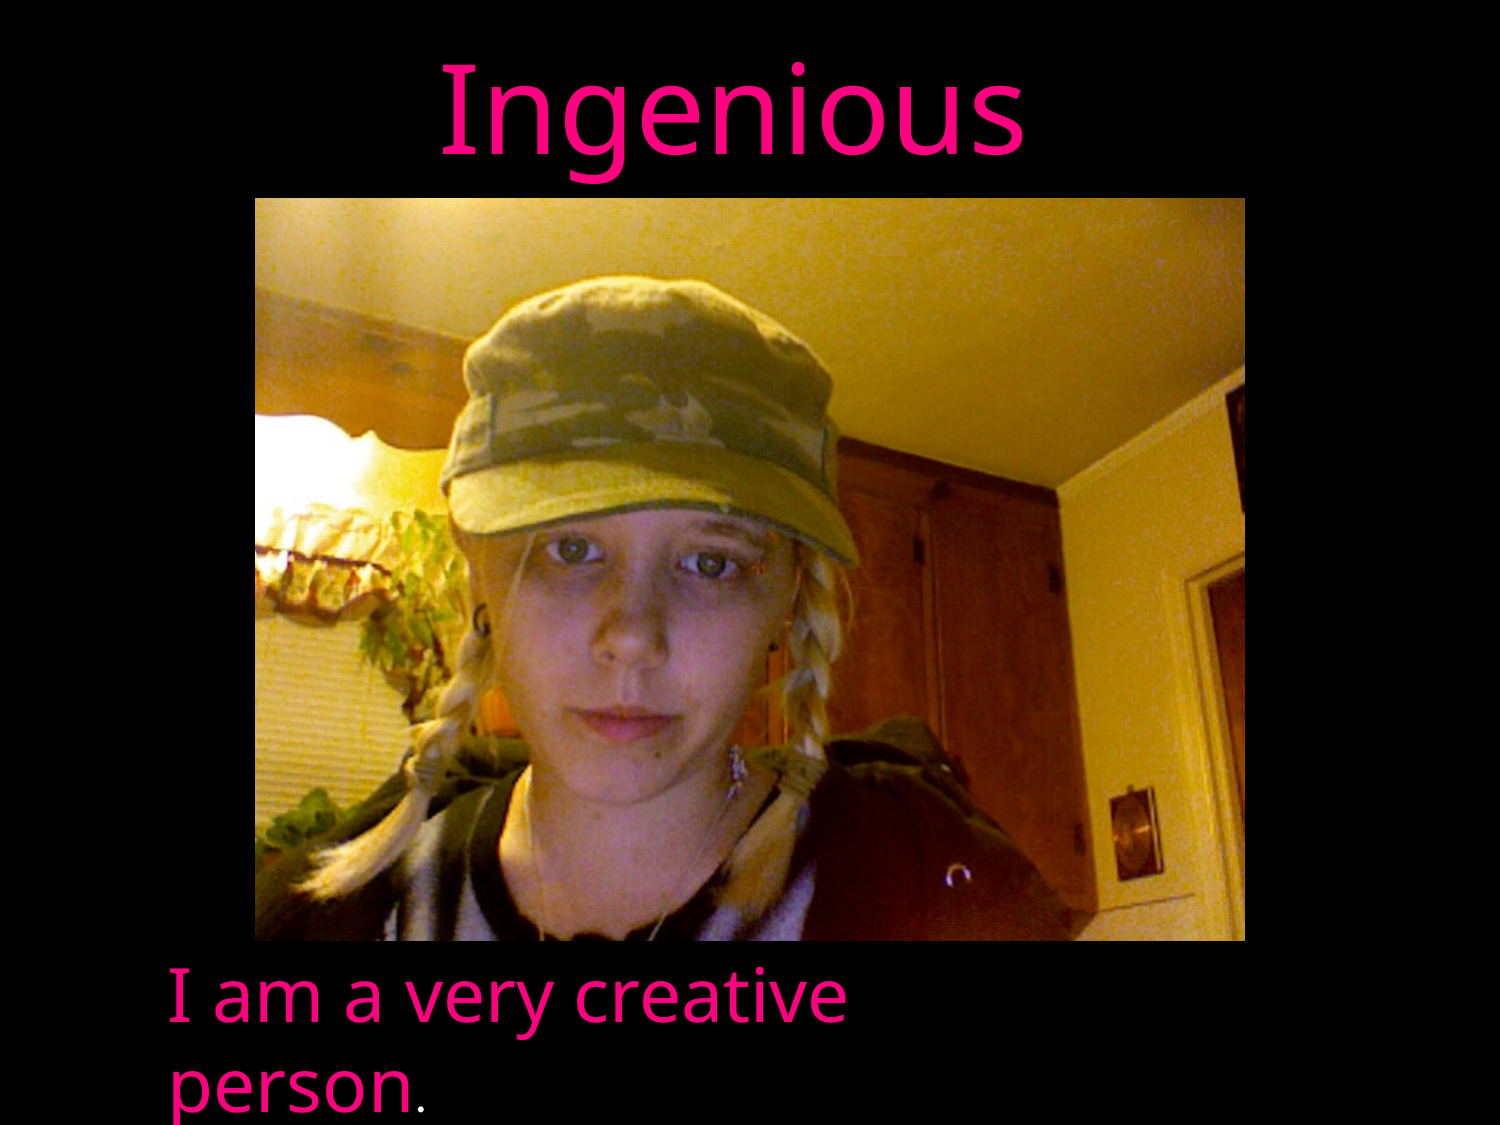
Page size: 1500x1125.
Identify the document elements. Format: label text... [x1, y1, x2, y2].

text_box I am a very creative person. [152, 948, 903, 1125]
title Ingenious [75, 10, 1425, 197]
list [74, 197, 1426, 941]
